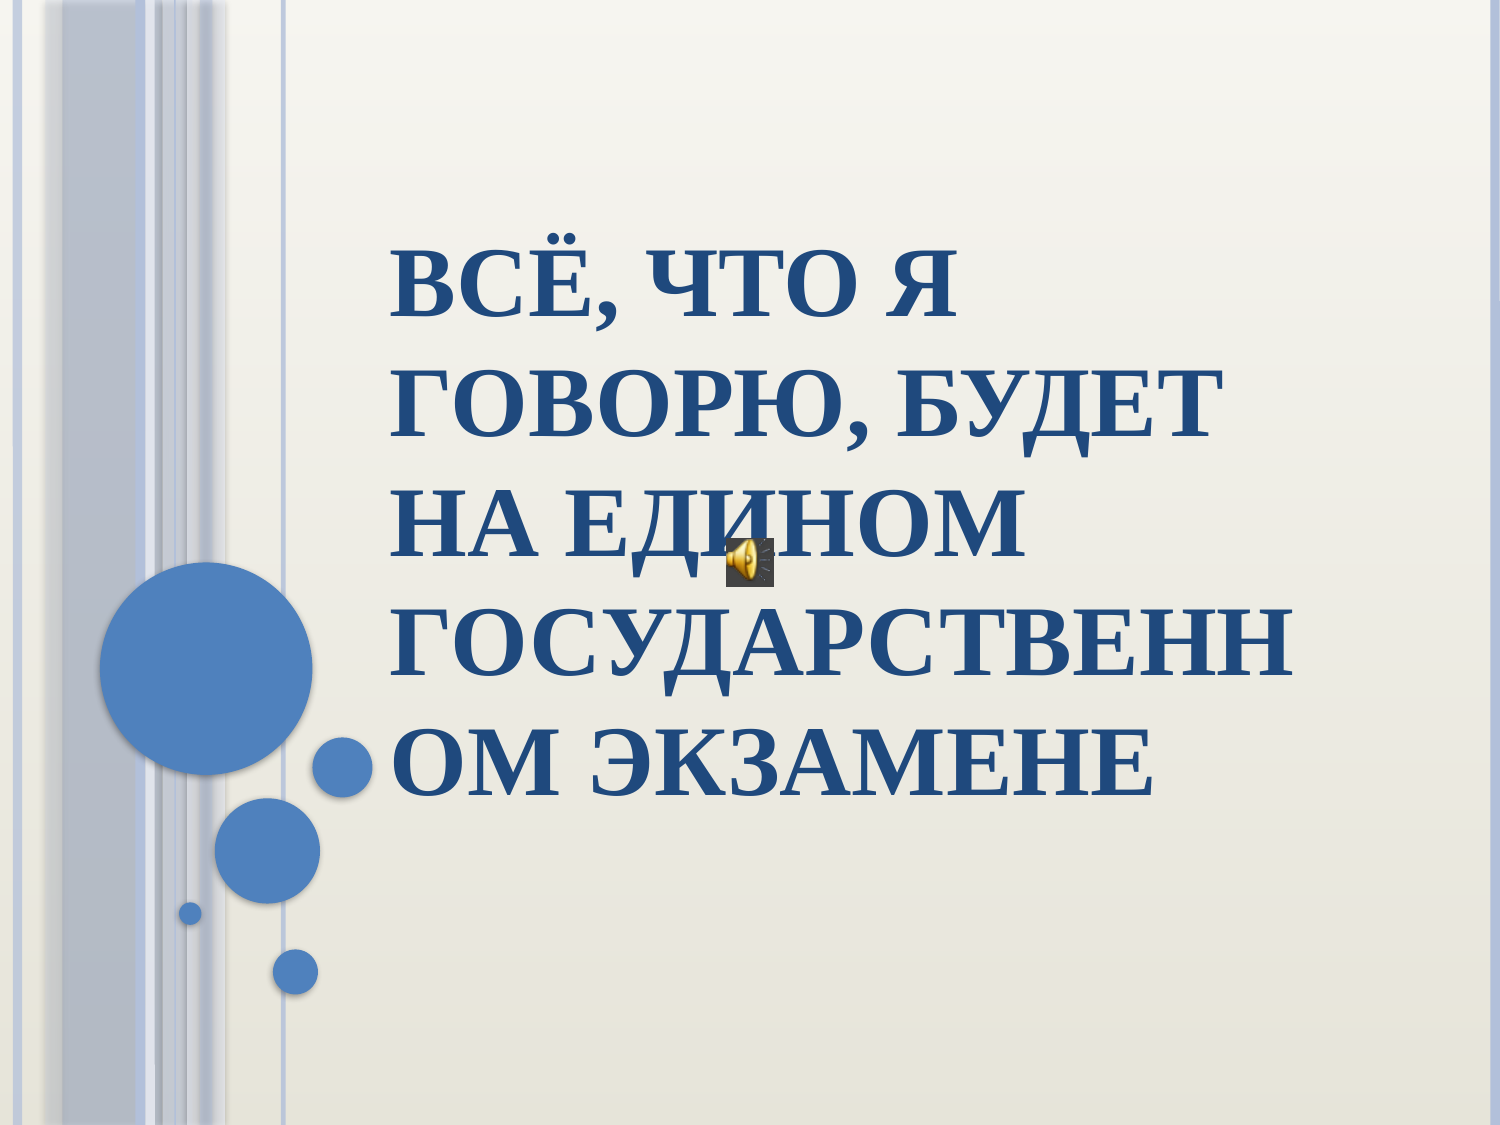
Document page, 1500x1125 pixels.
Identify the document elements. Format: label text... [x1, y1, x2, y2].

title Всё, что я говорю, будет на едином государственном экзамене [375, 512, 1388, 824]
picture [724, 537, 776, 588]
